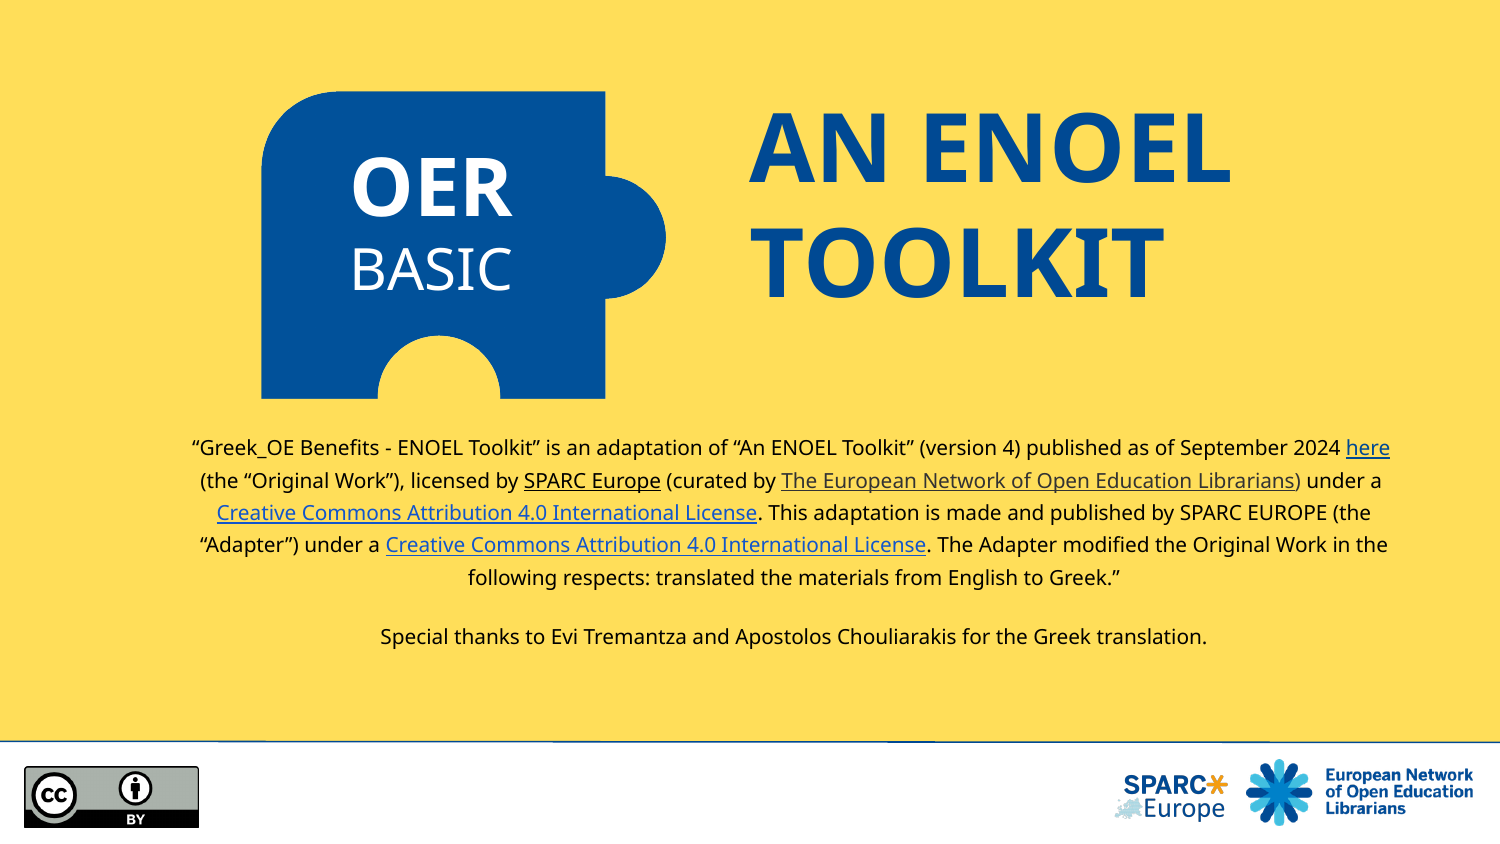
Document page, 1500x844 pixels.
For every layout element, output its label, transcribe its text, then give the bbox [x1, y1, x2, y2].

picture [261, 91, 666, 399]
picture [24, 765, 199, 828]
text_box [0, 750, 1500, 844]
picture [1246, 759, 1473, 826]
text_box OER BASIC [671, 116, 951, 321]
text_box AN ENOEL TOOLKIT [734, 72, 1386, 333]
picture [1114, 757, 1232, 824]
text_box “Greek_OE Benefits - ENOEL Toolkit” is an adaptation of “An ENOEL Toolkit” (version 4) published as of September 2024 here (the “Original Work”), licensed by SPARC Europe (curated by The European Network of Open Education Librarians) under a Creative Commons Attribution 4.0 International License. This adaptation is made and published by SPARC EUROPE (the “Adapter”) under a Creative Commons Attribution 4.0 International License. The Adapter modified the Original Work in the following respects: translated the materials from English to Greek.” Special thanks to Evi Tremantza and Apostolos Chouliarakis for the Greek translation. [160, 415, 1428, 664]
